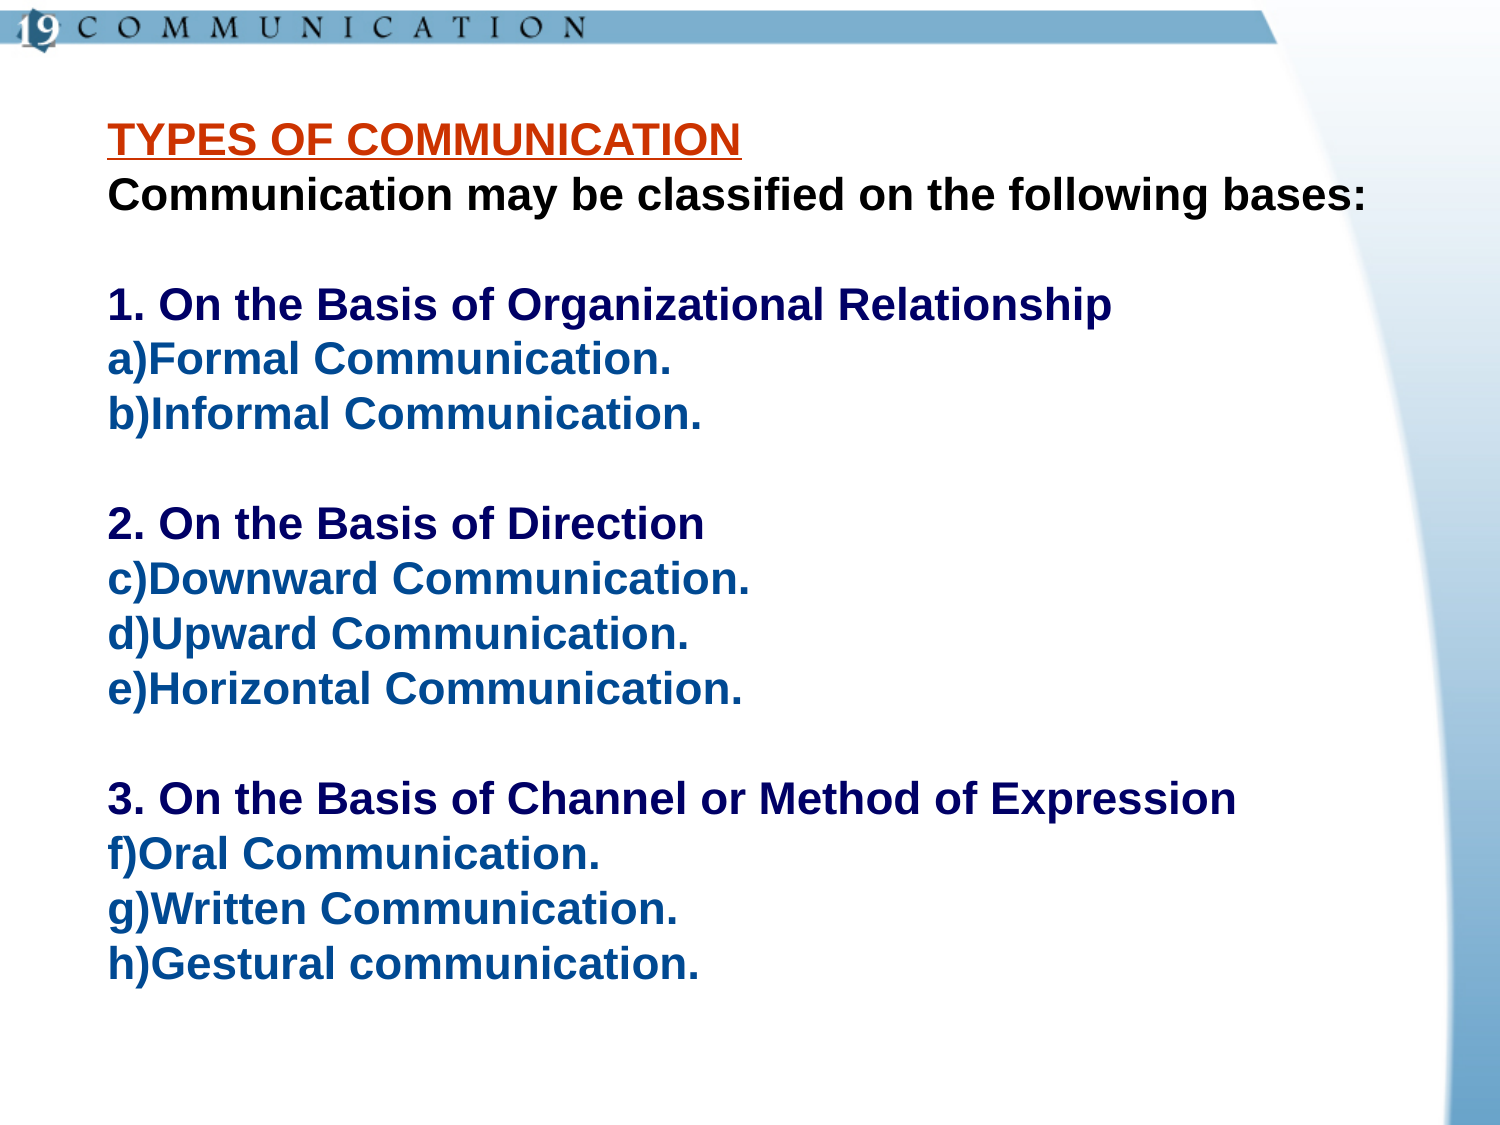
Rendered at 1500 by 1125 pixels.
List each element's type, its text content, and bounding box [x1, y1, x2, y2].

picture [0, 0, 1500, 1125]
text_box TYPES OF COMMUNICATION Communication may be classified on the following bases: 1. On the Basis of Organizational Relationship Formal Communication. Informal Communication. 2. On the Basis of Direction Downward Communication. Upward Communication. Horizontal Communication. 3. On the Basis of Channel or Method of Expression Oral Communication. Written Communication. Gestural communication. [17, 101, 1388, 997]
